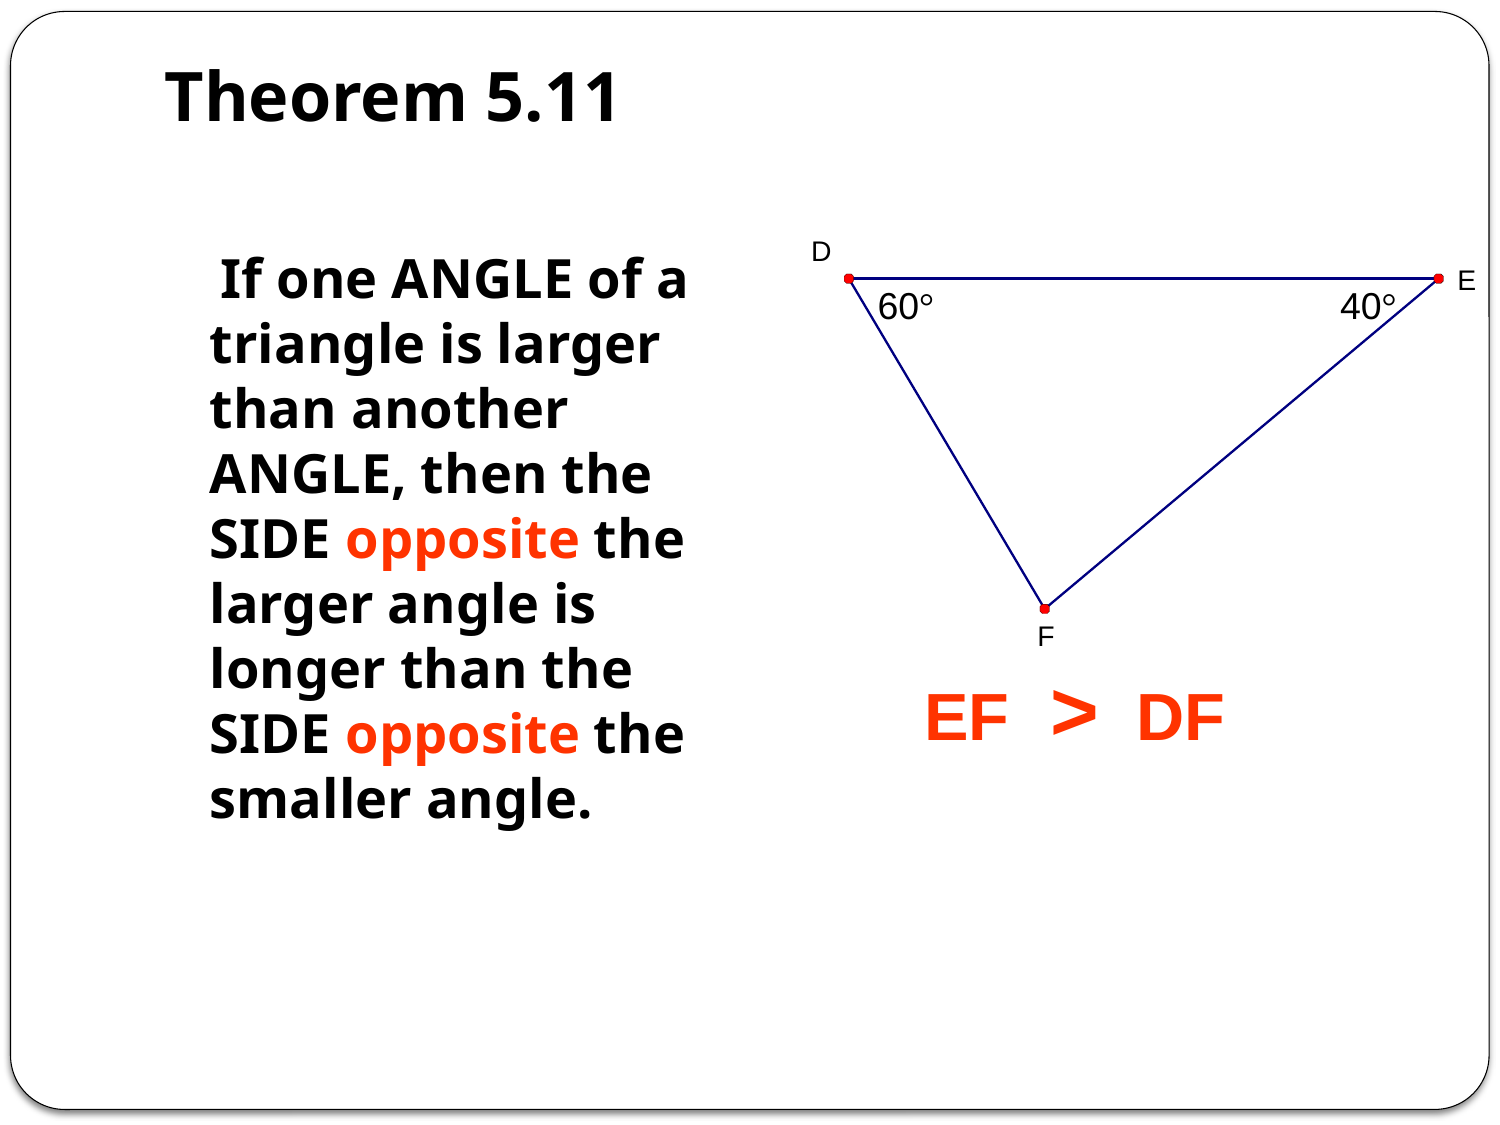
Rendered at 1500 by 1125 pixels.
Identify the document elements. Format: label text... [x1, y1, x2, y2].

text_box EF > DF [812, 689, 1338, 765]
title Theorem 5.11 [150, 45, 1425, 150]
picture [787, 212, 1500, 680]
list If one ANGLE of a triangle is larger than another ANGLE, then the SIDE opposite the larger angle is longer than the SIDE opposite the smaller angle. [150, 237, 765, 988]
